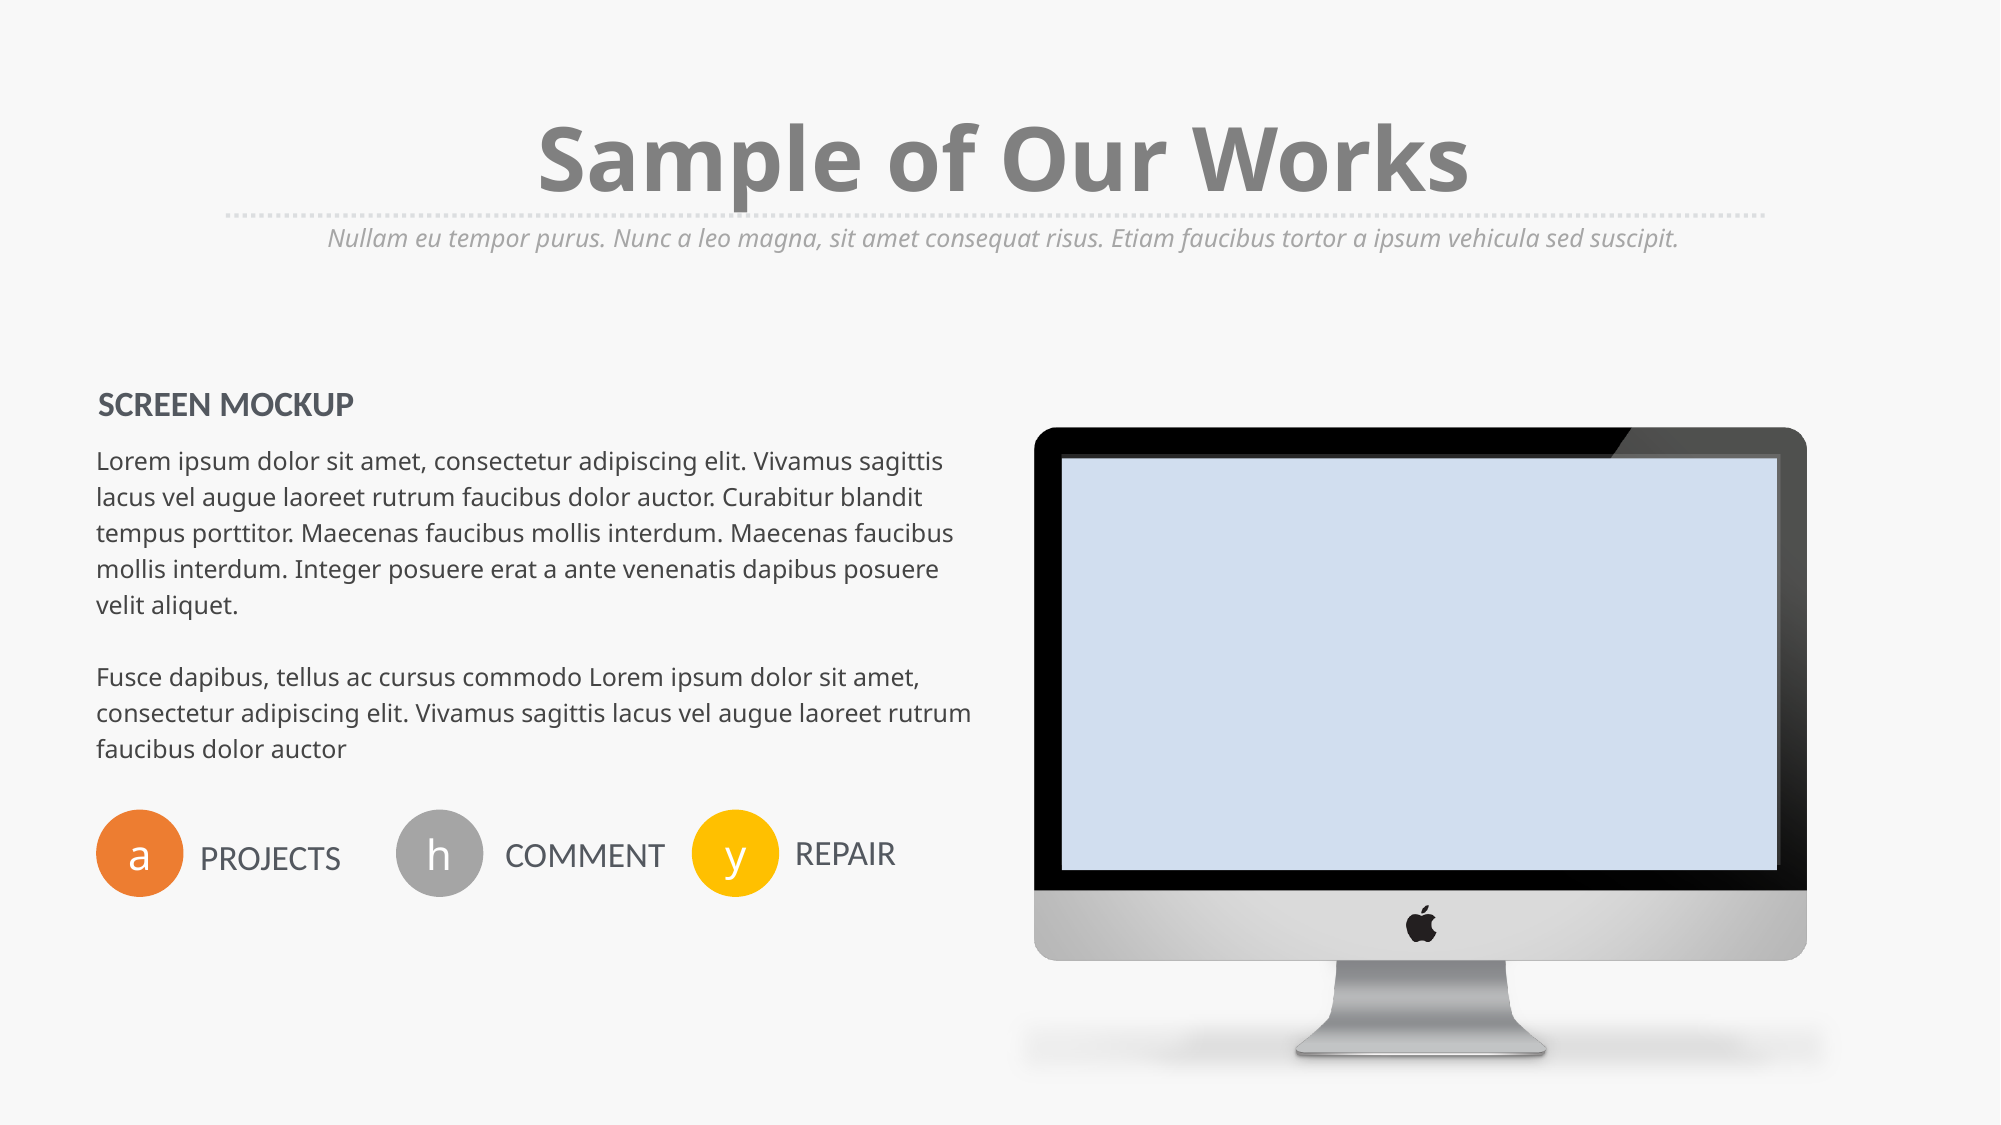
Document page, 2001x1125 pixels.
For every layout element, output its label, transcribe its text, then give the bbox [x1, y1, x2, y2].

text_box PROJECTS [197, 830, 383, 881]
text_box a [96, 809, 184, 897]
list Sample of Our Works [126, 120, 1884, 191]
text_box y [691, 809, 780, 897]
text_box Lorem ipsum dolor sit amet, consectetur adipiscing elit. Vivamus sagittis lacus vel augue laoreet rutrum faucibus dolor auctor. Curabitur blandit tempus porttitor. Maecenas faucibus mollis interdum. Maecenas faucibus mollis interdum. Integer posuere erat a ante venenatis dapibus posuere velit aliquet. Fusce dapibus, tellus ac cursus commodo Lorem ipsum dolor sit amet, consectetur adipiscing elit. Vivamus sagittis lacus vel augue laoreet rutrum faucibus dolor auctor [96, 439, 802, 799]
text_box COMMENT [502, 827, 688, 878]
text_box SCREEN MOCKUP [94, 374, 397, 430]
list Nullam eu tempor purus. Nunc a leo magna, sit amet consequat risus. Etiam faucibus tortor a ipsum vehicula sed suscipit. [126, 219, 1884, 257]
text_box REPAIR [792, 830, 802, 873]
text_box h [396, 809, 484, 897]
picture [802, 363, 2000, 1125]
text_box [1059, 458, 1777, 871]
